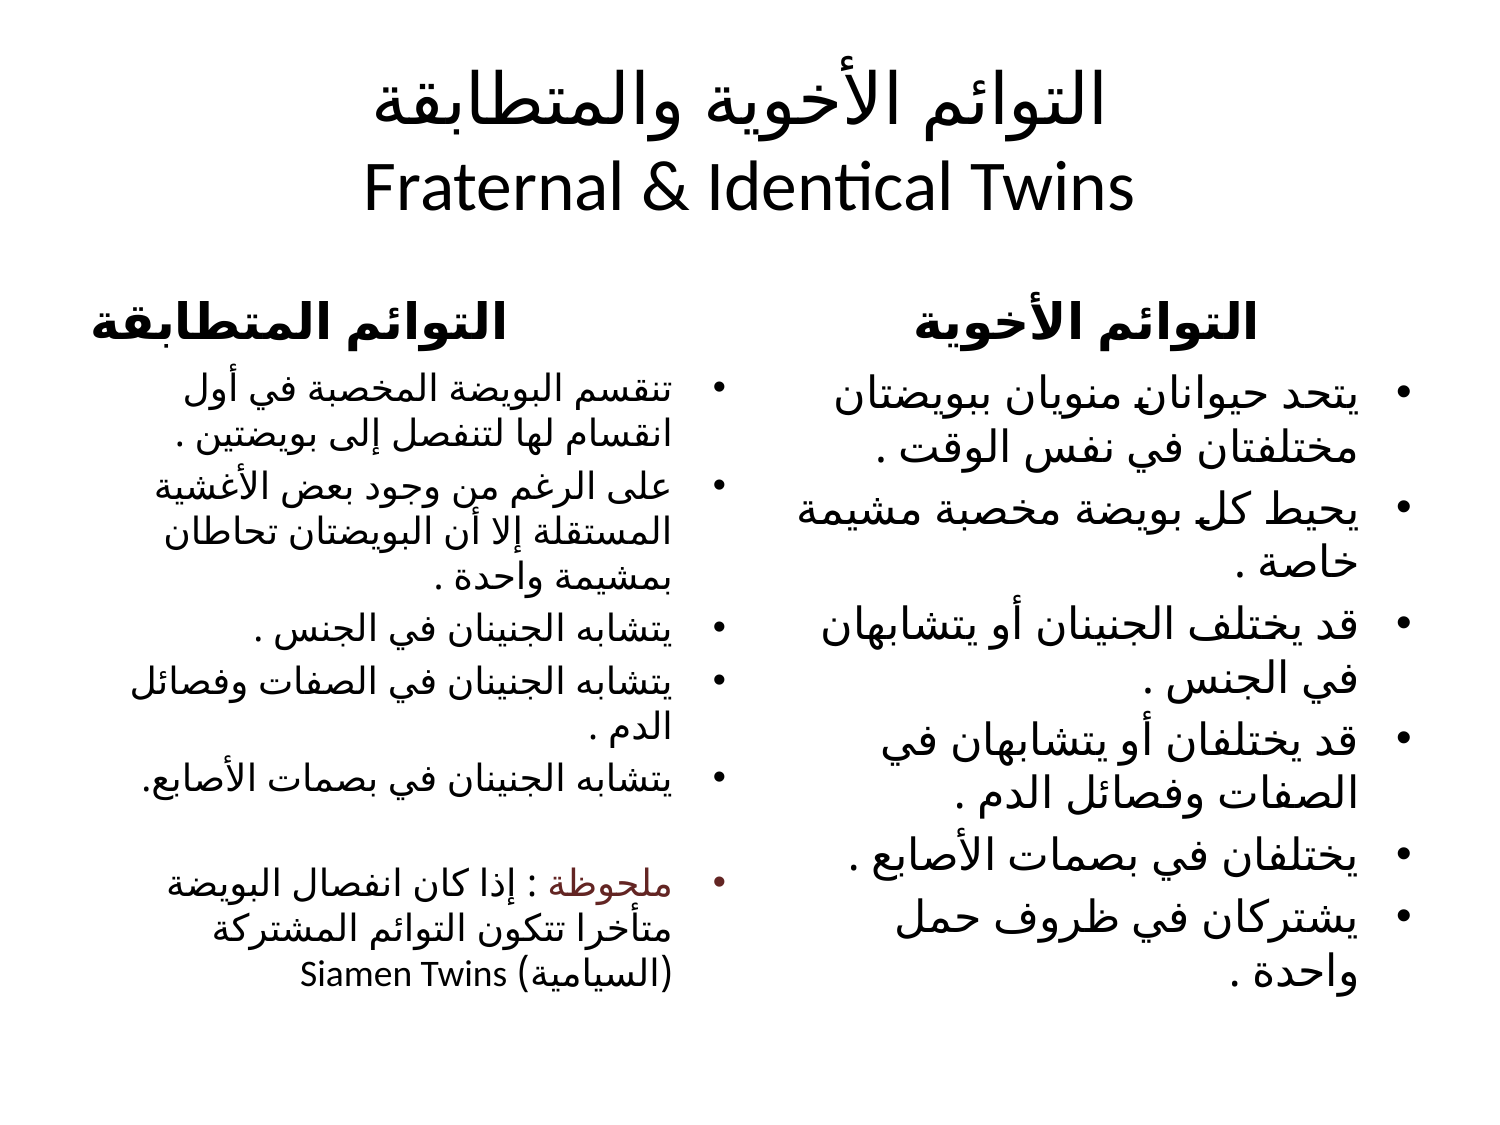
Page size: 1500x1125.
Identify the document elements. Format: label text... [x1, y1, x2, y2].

list التوائم المتطابقة [75, 251, 738, 356]
list التوائم الأخوية [761, 251, 1425, 356]
title التوائم الأخوية والمتطابقة Fraternal & Identical Twins [75, 45, 1425, 233]
list يتحد حيوانان منويان ببويضتان مختلفتان في نفس الوقت . يحيط كل بويضة مخصبة مشيمة خاصة . قد يختلف الجنينان أو يتشابهان في الجنس . قد يختلفان أو يتشابهان في الصفات وفصائل الدم . يختلفان في بصمات الأصابع . يشتركان في ظروف حمل واحدة . [761, 356, 1425, 1005]
list تنقسم البويضة المخصبة في أول انقسام لها لتنفصل إلى بويضتين . على الرغم من وجود بعض الأغشية المستقلة إلا أن البويضتان تحاطان بمشيمة واحدة . يتشابه الجنينان في الجنس . يتشابه الجنينان في الصفات وفصائل الدم . يتشابه الجنينان في بصمات الأصابع. ملحوظة : إذا كان انفصال البويضة متأخرا تتكون التوائم المشتركة (السيامية) Siamen Twins [75, 356, 738, 1005]
